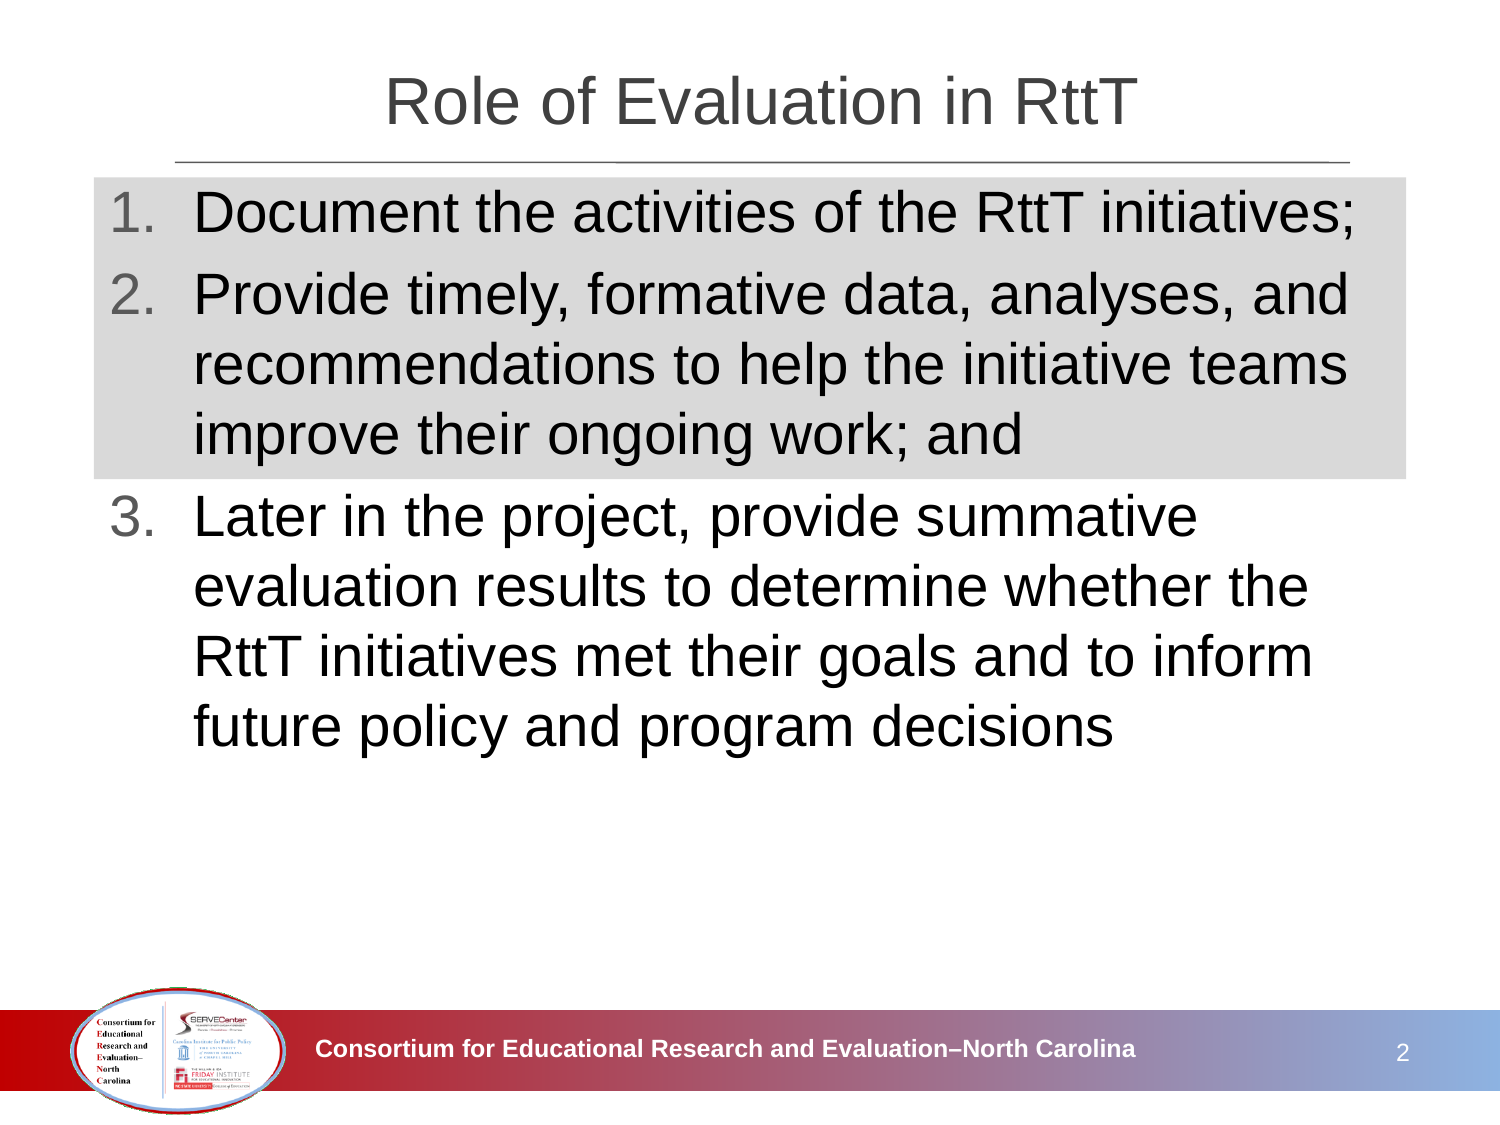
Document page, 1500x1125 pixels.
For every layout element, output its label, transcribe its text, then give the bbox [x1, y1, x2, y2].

list Document the activities of the RttT initiatives; Provide timely, formative data, analyses, and recommendations to help the initiative teams improve their ongoing work; and Later in the project, provide summative evaluation results to determine whether the RttT initiatives met their goals and to inform future policy and program decisions [93, 166, 1407, 818]
picture [70, 986, 286, 1116]
slide_number 2 [1268, 1021, 1425, 1082]
title Role of Evaluation in RttT [174, 44, 1351, 151]
